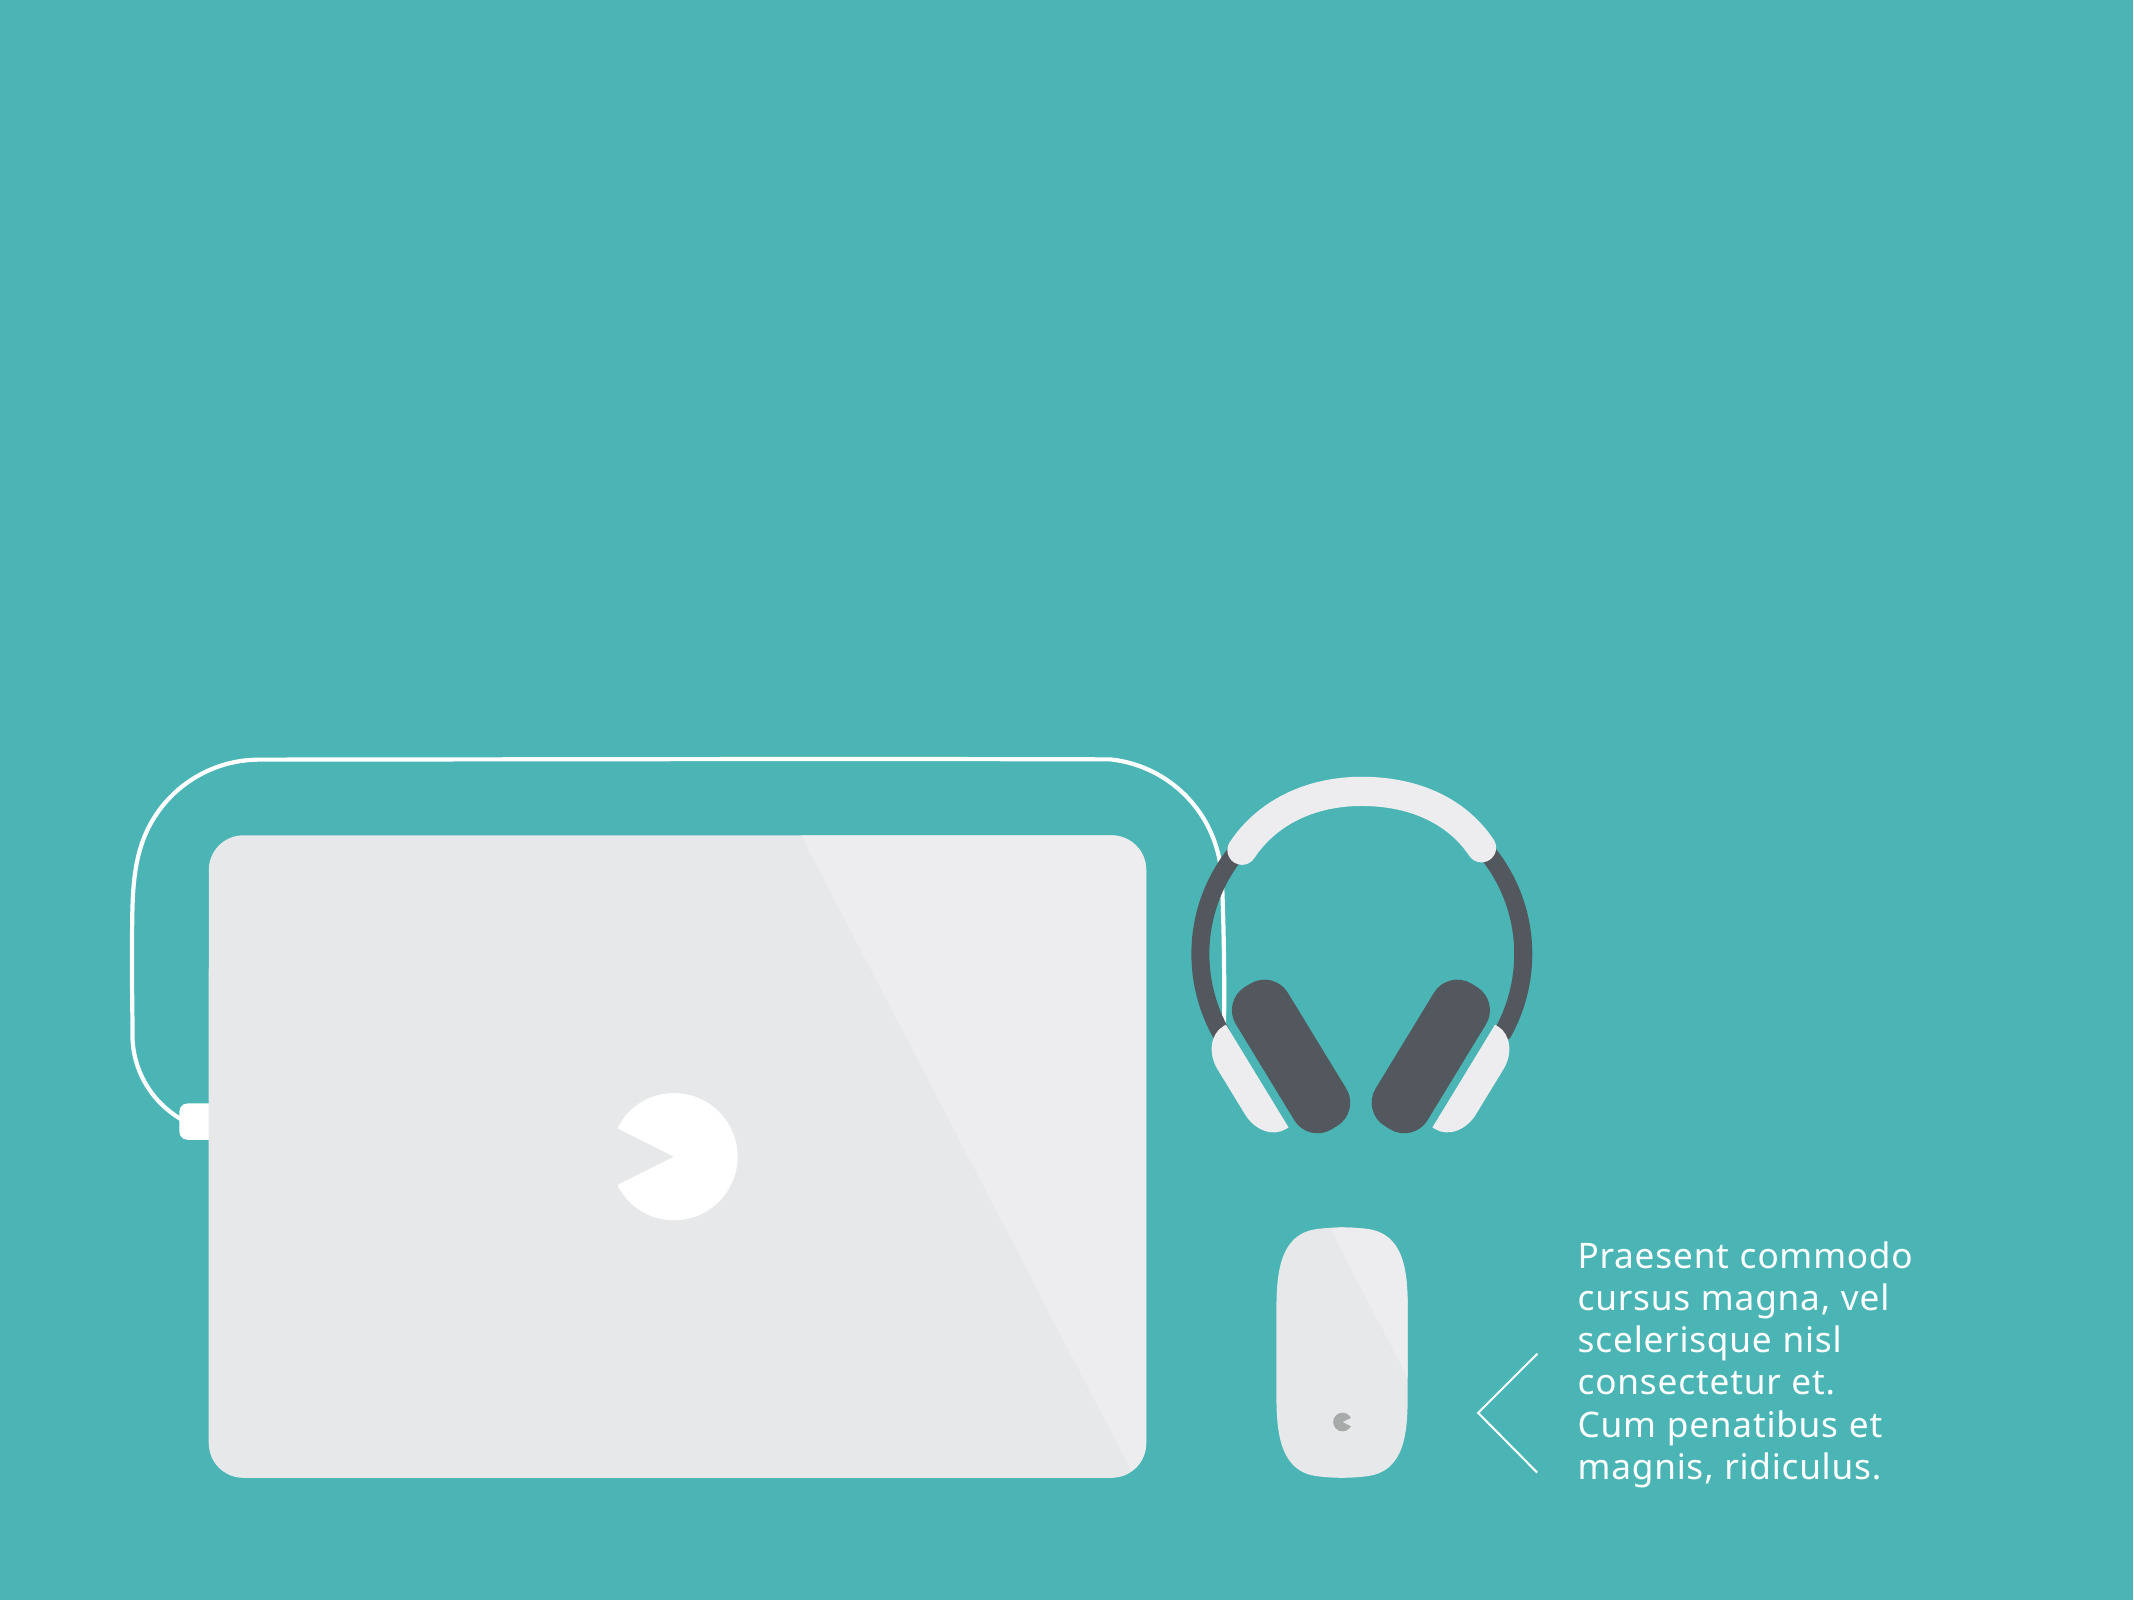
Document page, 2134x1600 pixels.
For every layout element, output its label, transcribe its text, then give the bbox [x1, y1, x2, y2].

text_box Praesent commodo cursus magna, vel scelerisque nisl consectetur et. Cum penatibus et magnis, ridiculus. [1569, 1192, 1923, 1495]
